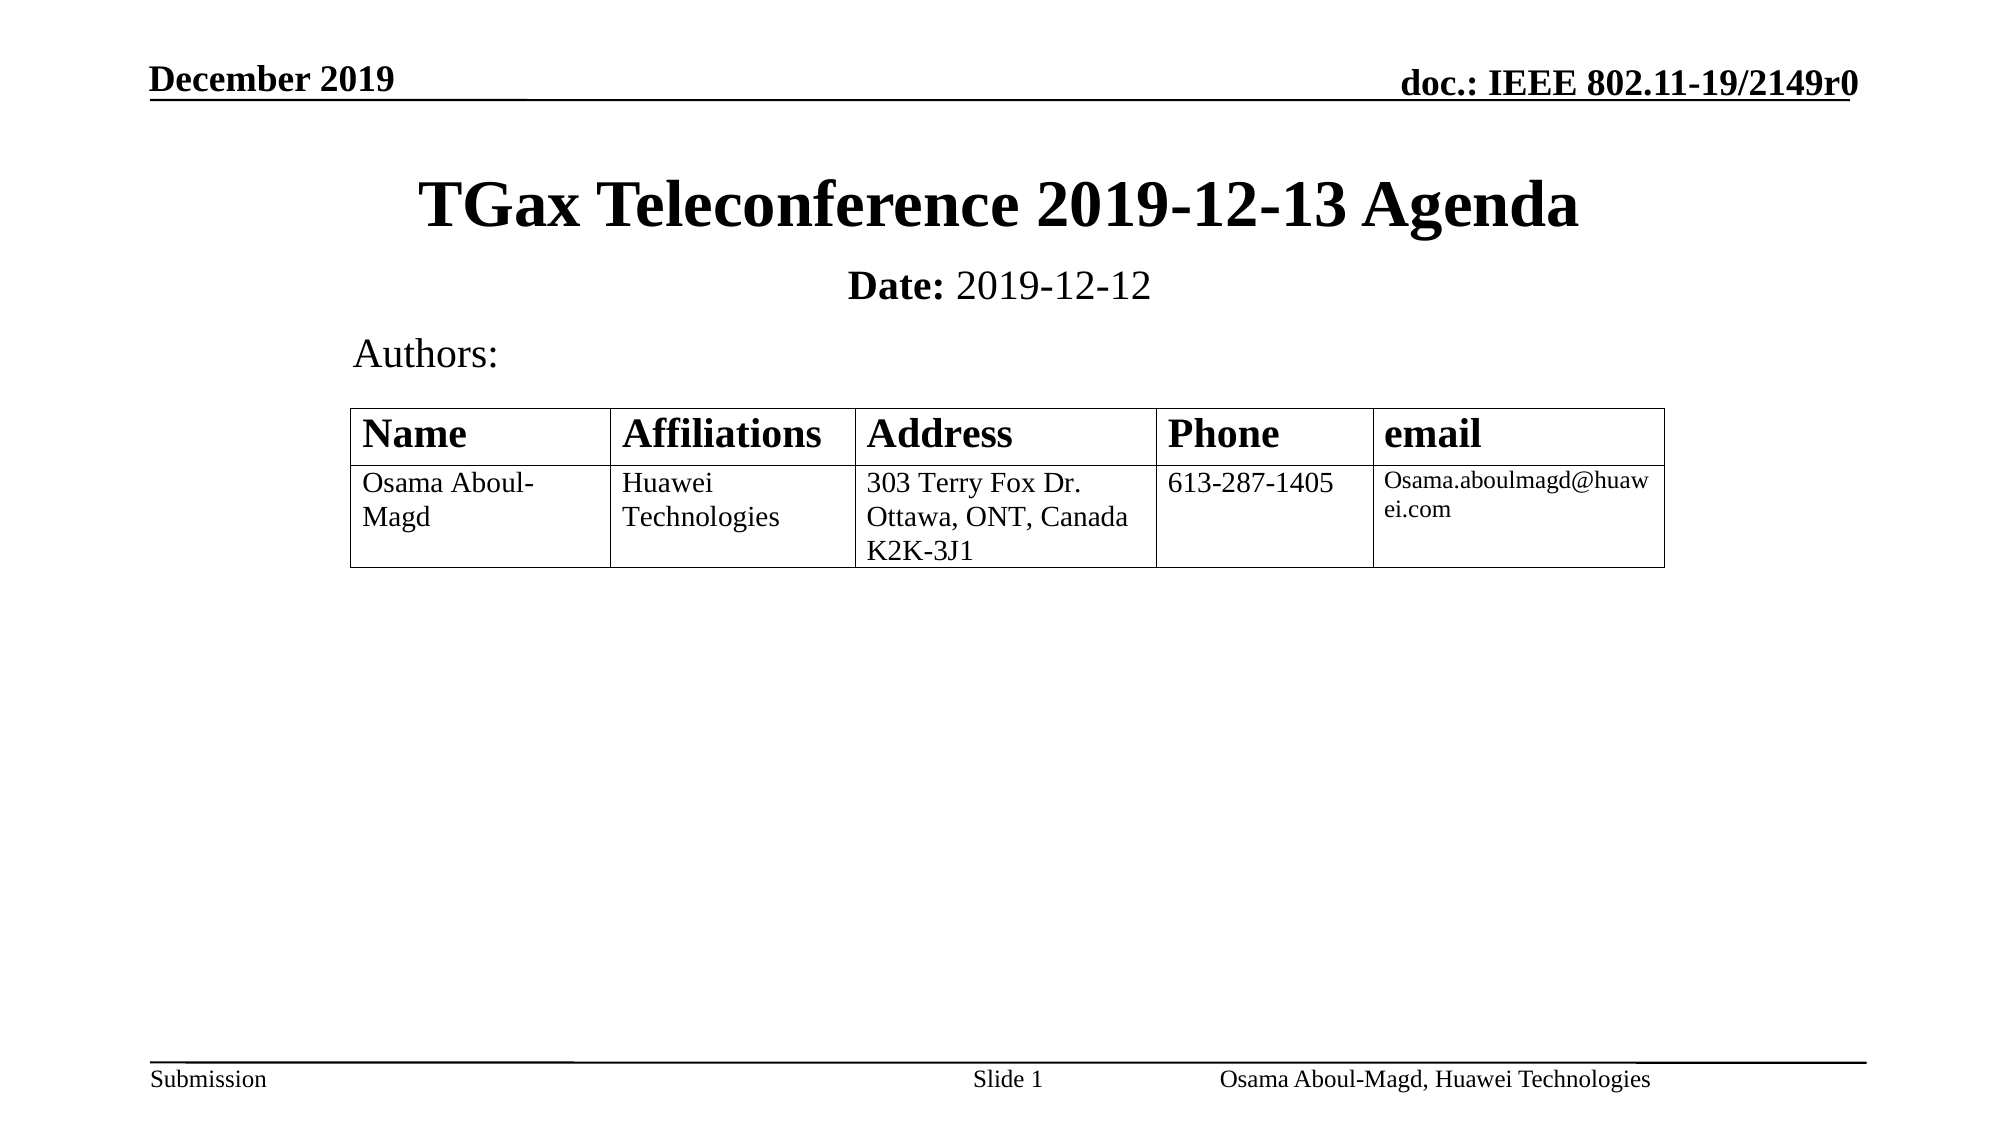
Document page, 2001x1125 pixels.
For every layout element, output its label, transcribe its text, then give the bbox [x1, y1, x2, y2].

footer Osama Aboul-Magd, Huawei Technologies [1152, 1061, 1652, 1093]
text_box Authors: [337, 318, 575, 381]
list Date: 2019-12-12 [362, 249, 1638, 316]
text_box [335, 407, 1696, 826]
title TGax Teleconference 2019-12-13 Agenda [362, 112, 1638, 249]
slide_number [148, 53, 527, 100]
slide_number Slide 1 [950, 1061, 1067, 1123]
